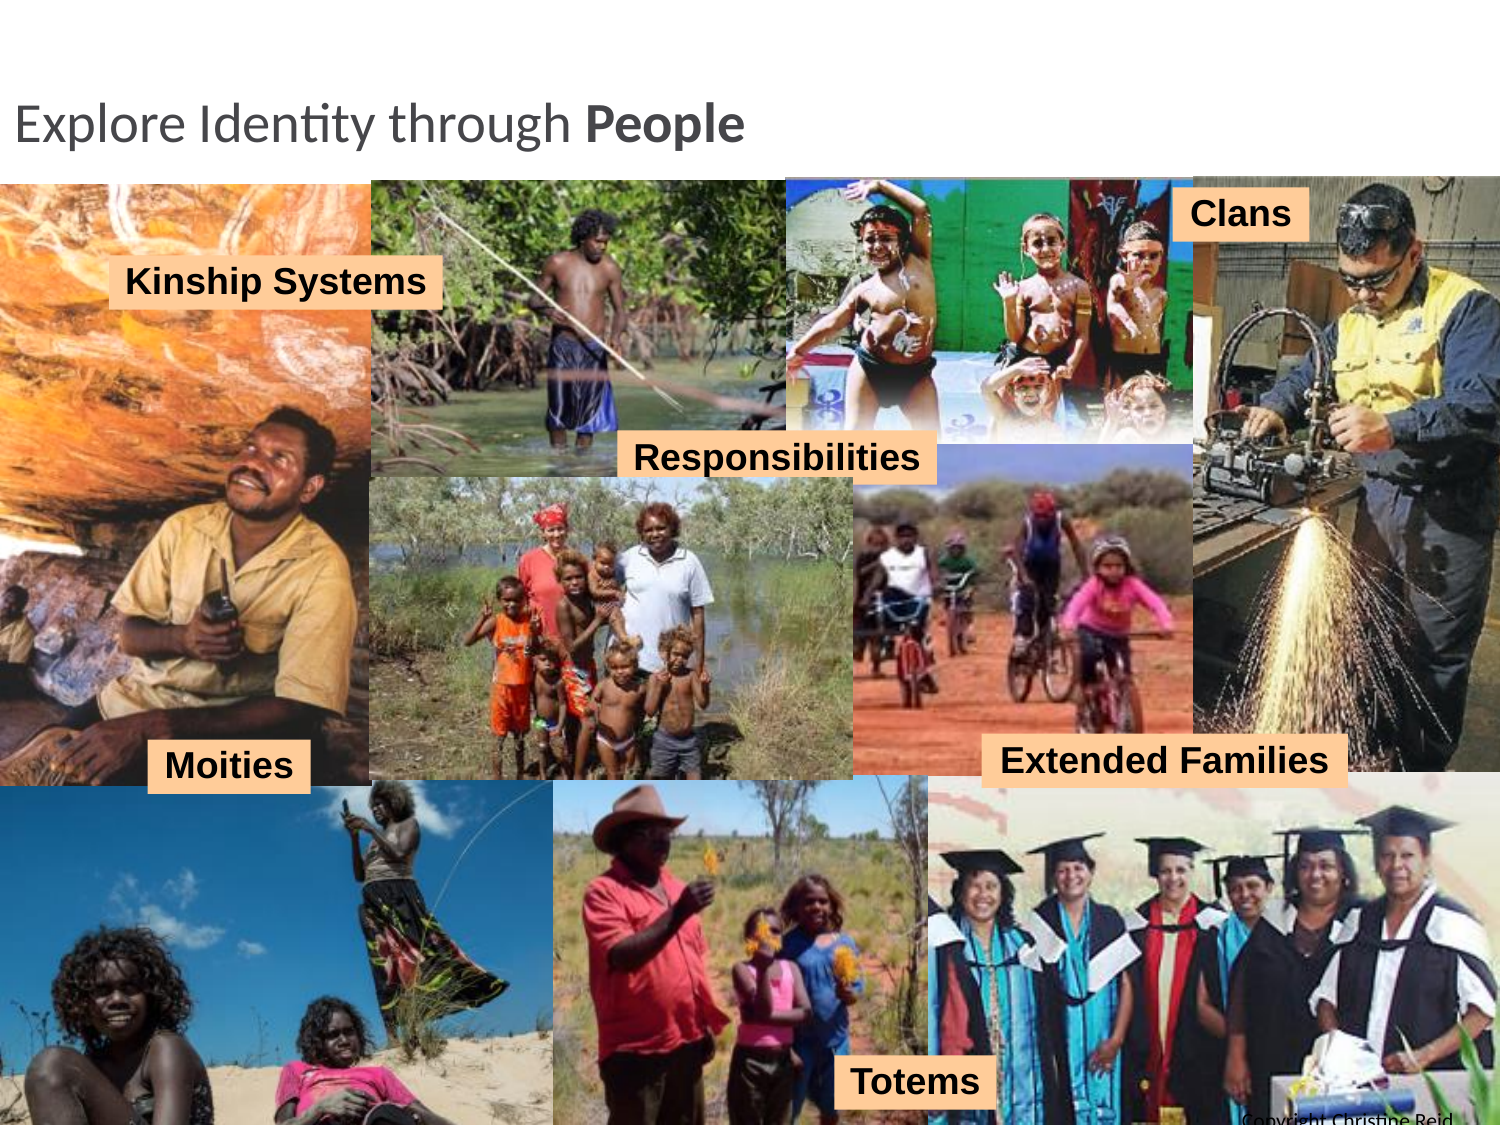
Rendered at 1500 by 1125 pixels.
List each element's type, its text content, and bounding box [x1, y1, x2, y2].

picture [0, 176, 1500, 1125]
text_box Explore Identity through People [0, 78, 1350, 161]
